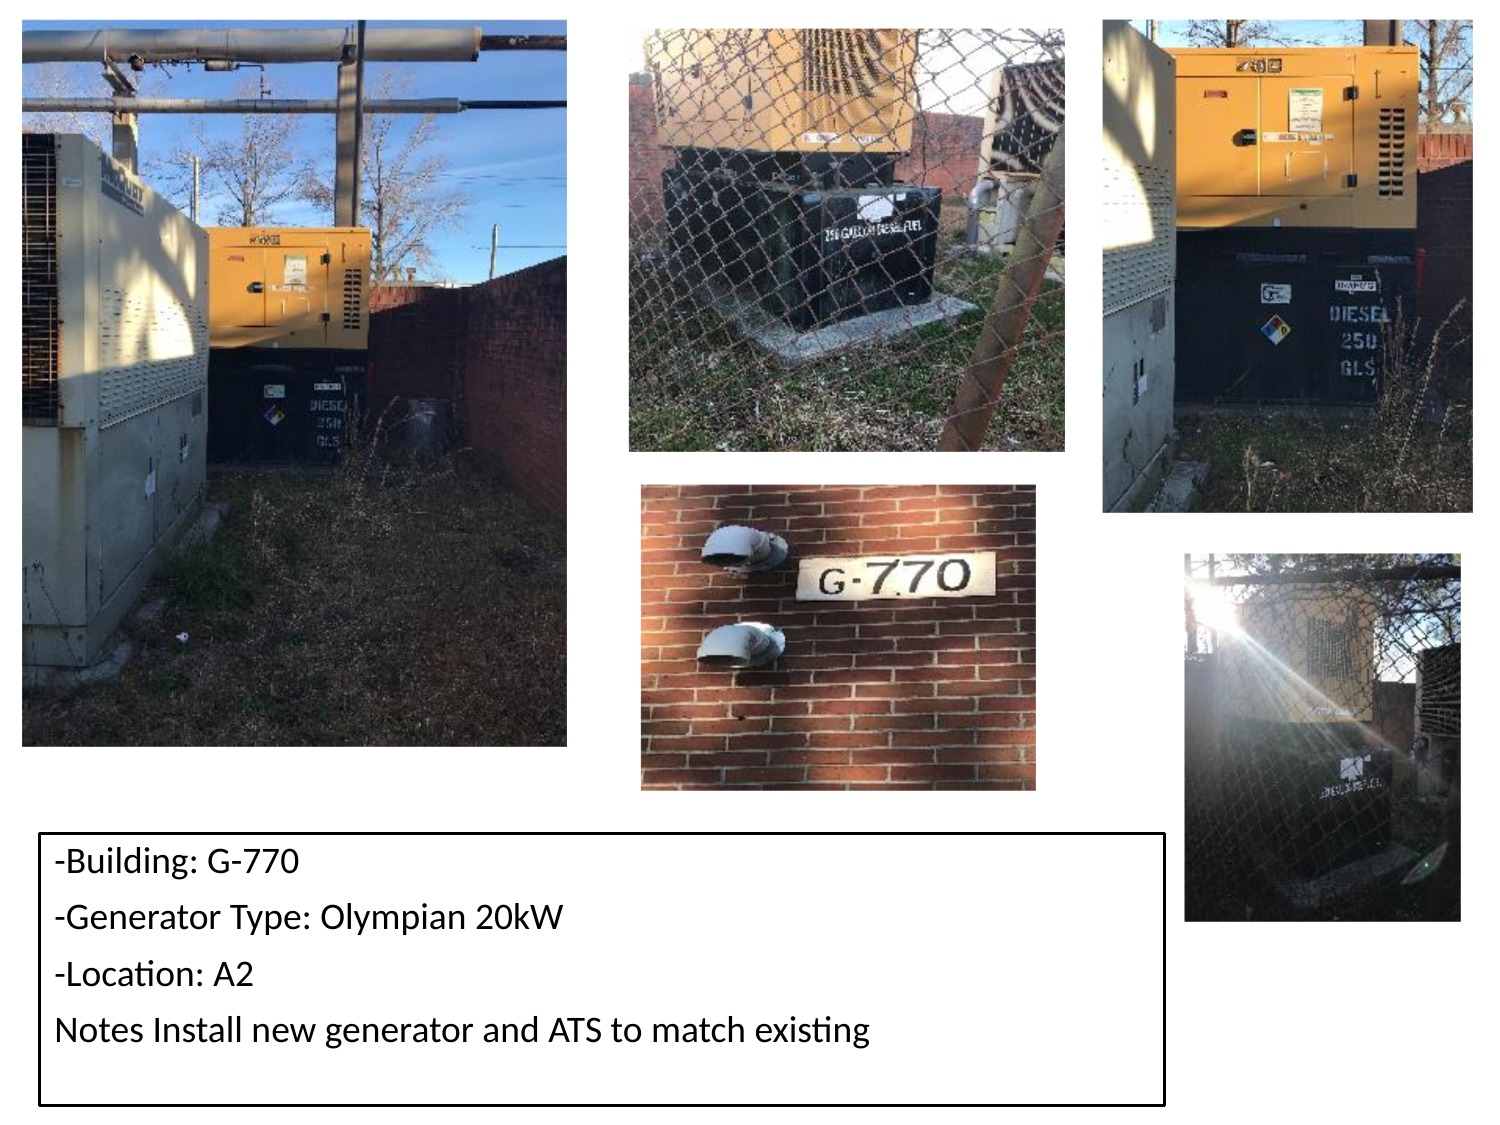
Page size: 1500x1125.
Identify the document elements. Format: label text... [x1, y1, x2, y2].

picture [0, 20, 1500, 835]
text_box -Building: G-770 -Generator Type: Olympian 20kW -Location: A2 Notes Install new generator and ATS to match existing [39, 833, 1165, 1106]
picture [1138, 554, 1500, 921]
